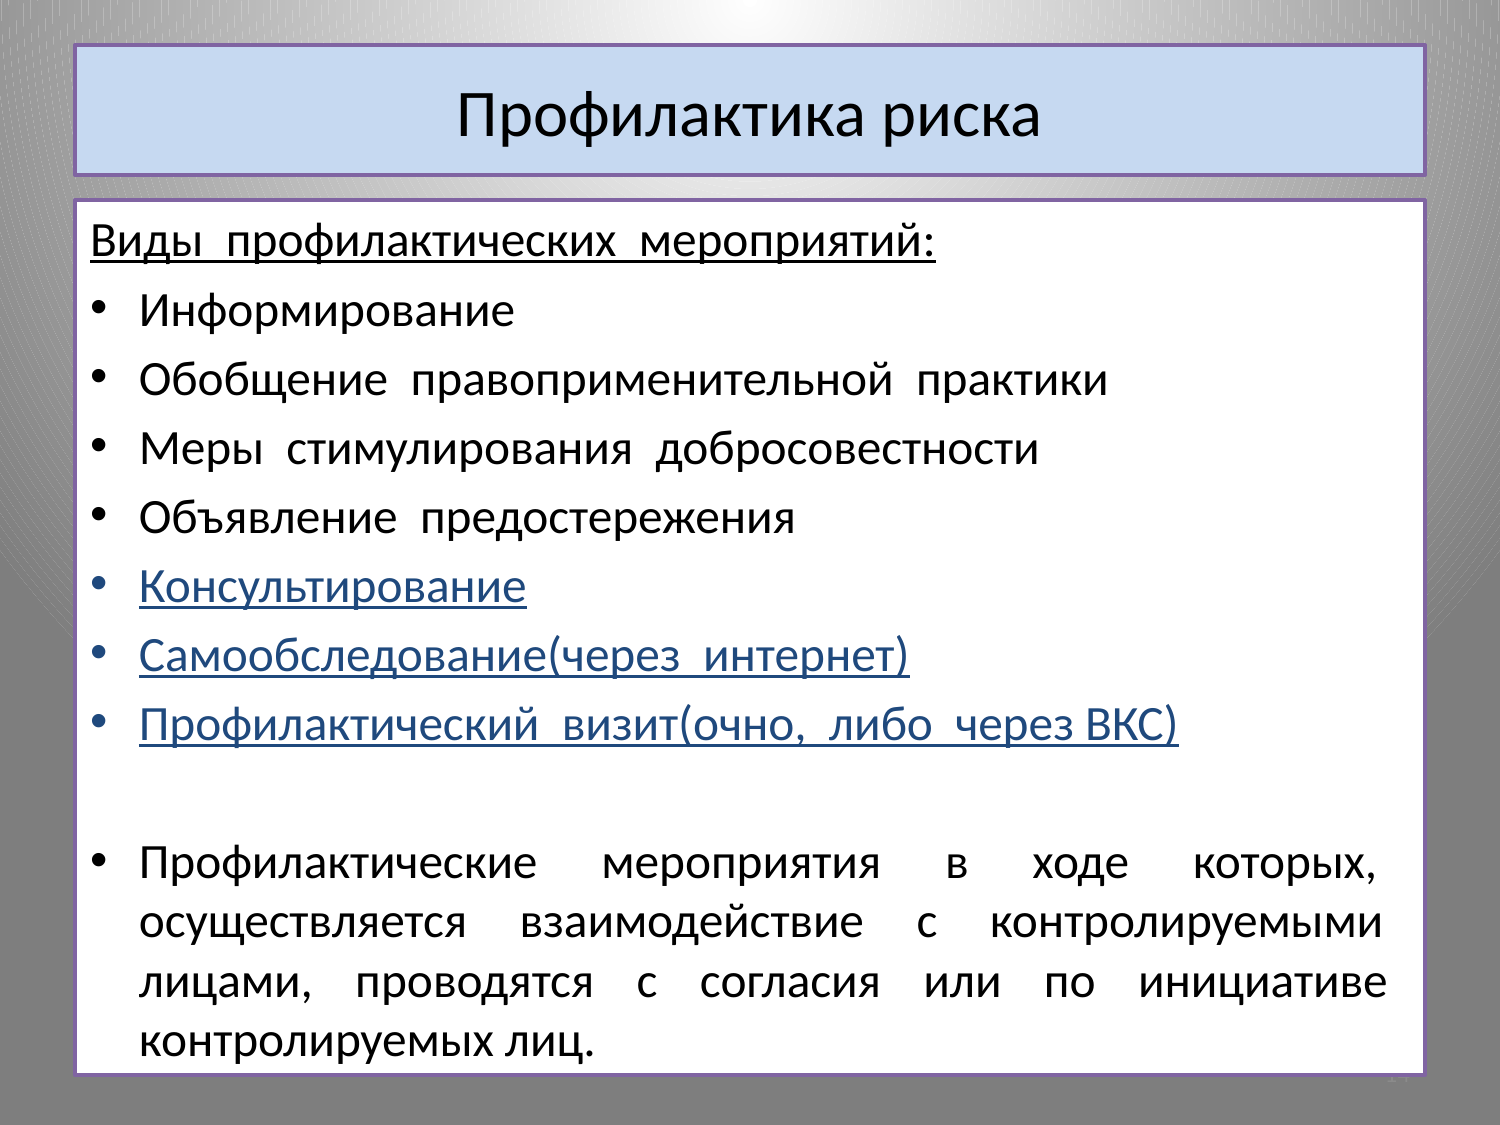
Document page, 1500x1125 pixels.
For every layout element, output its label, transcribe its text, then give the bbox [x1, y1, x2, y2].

title Профилактика риска [73, 43, 1427, 177]
list Виды профилактических мероприятий: Информирование Обобщение правоприменительной практики Меры стимулирования добросовестности Объявление предостережения Консультирование Самообследование(через интернет) Профилактический визит(очно, либо через ВКС) Профилактические мероприятия в ходе которых, осуществляется взаимодействие с контролируемыми лицами, проводятся с согласия или по инициативе контролируемых лиц. [73, 198, 1427, 1077]
slide_number 14 [1074, 1042, 1425, 1103]
